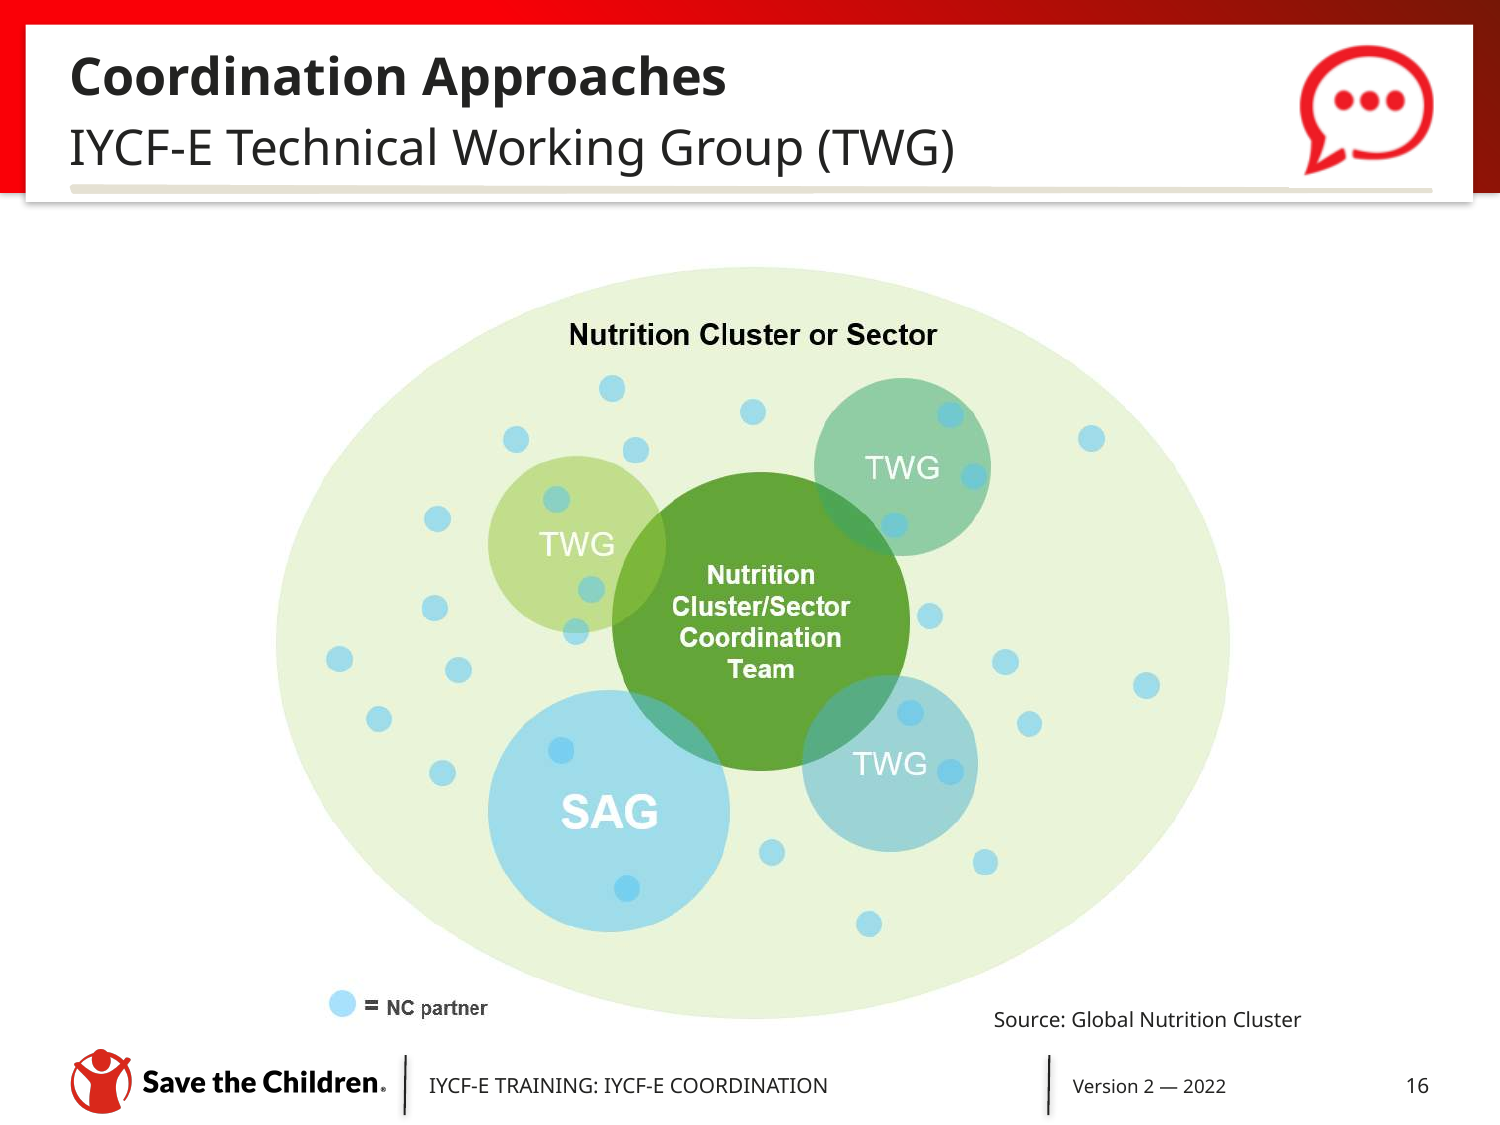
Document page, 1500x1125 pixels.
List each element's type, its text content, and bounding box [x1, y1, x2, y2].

title Coordination Approaches [69, 33, 1287, 115]
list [222, 255, 1276, 1029]
footer IYCF-E TRAINING: IYCF-E COORDINATION [414, 1056, 1042, 1117]
picture [59, 1037, 400, 1125]
list IYCF-E Technical Working Group (TWG) [69, 115, 1284, 176]
text_box Source: Global Nutrition Cluster [1277, 1007, 1429, 1036]
slide_number 16 [1318, 1056, 1445, 1117]
picture [69, 33, 1445, 194]
slide_number Version 2 — 2022 [1057, 1056, 1318, 1117]
